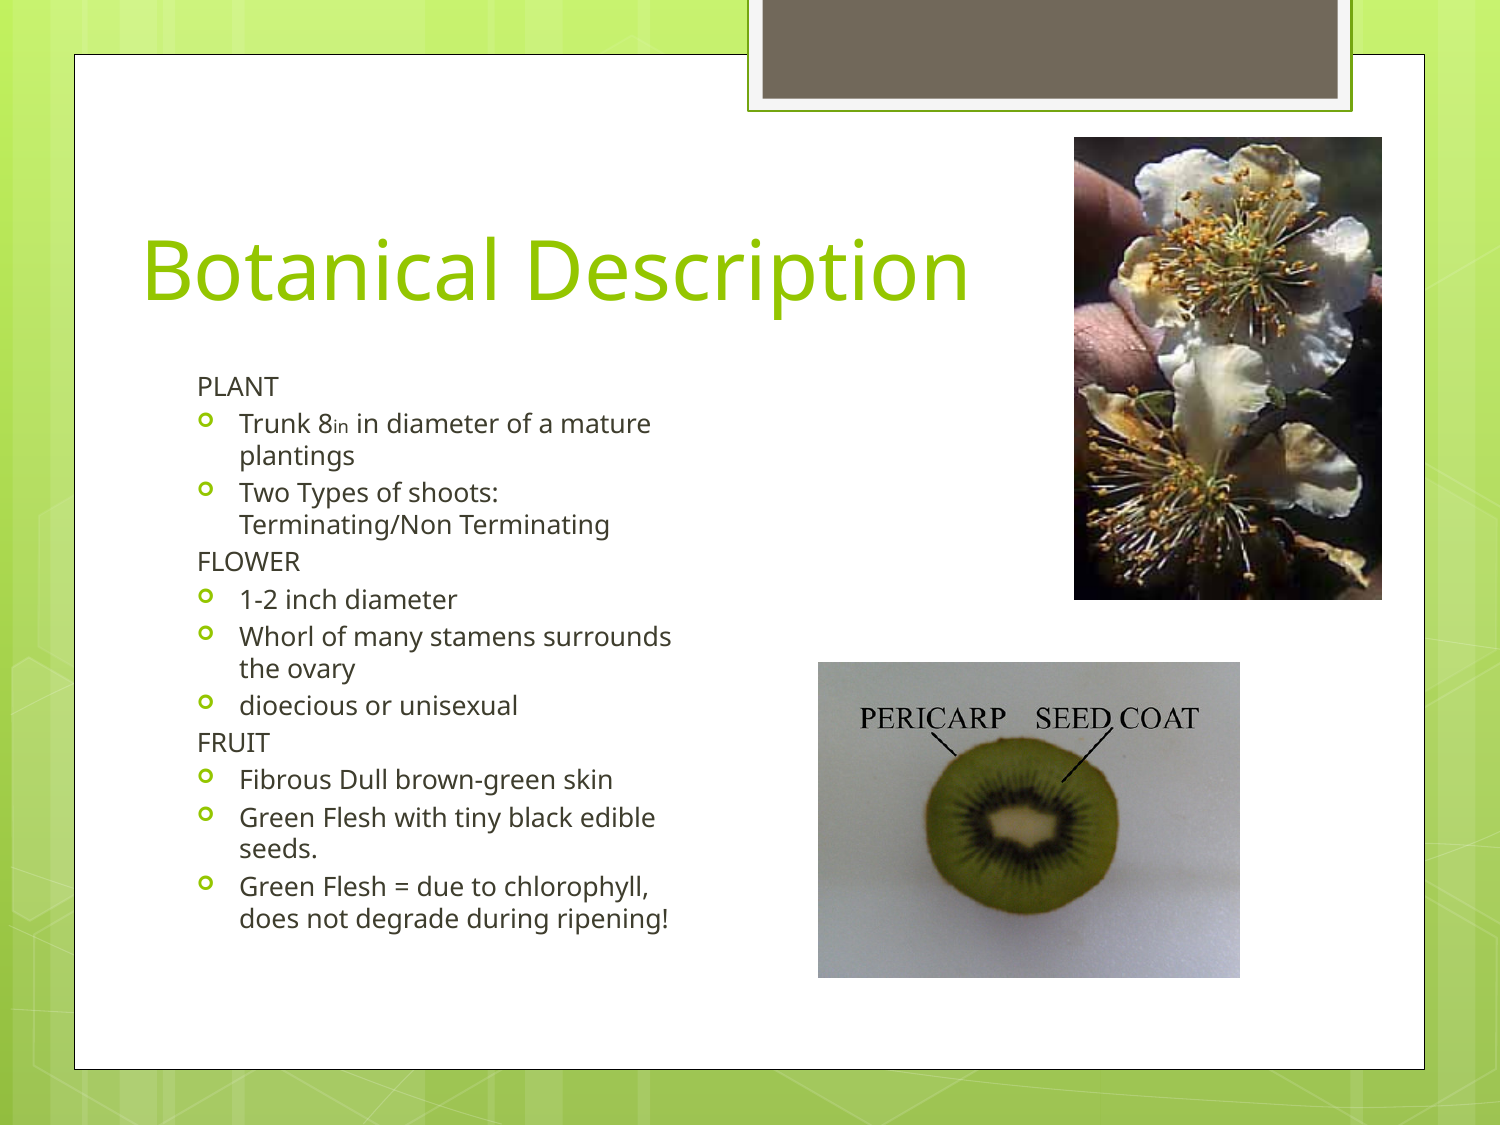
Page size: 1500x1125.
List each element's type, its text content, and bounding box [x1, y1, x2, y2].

picture [1074, 137, 1382, 601]
title Botanical Description [125, 137, 1073, 325]
list PLANT Trunk 8in in diameter of a mature plantings Two Types of shoots: Terminating/Non Terminating FLOWER 1-2 inch diameter Whorl of many stamens surrounds the ovary dioecious or unisexual FRUIT Fibrous Dull brown-green skin Green Flesh with tiny black edible seeds. Green Flesh = due to chlorophyll, does not degrade during ripening! [171, 362, 700, 950]
picture [818, 662, 1240, 978]
